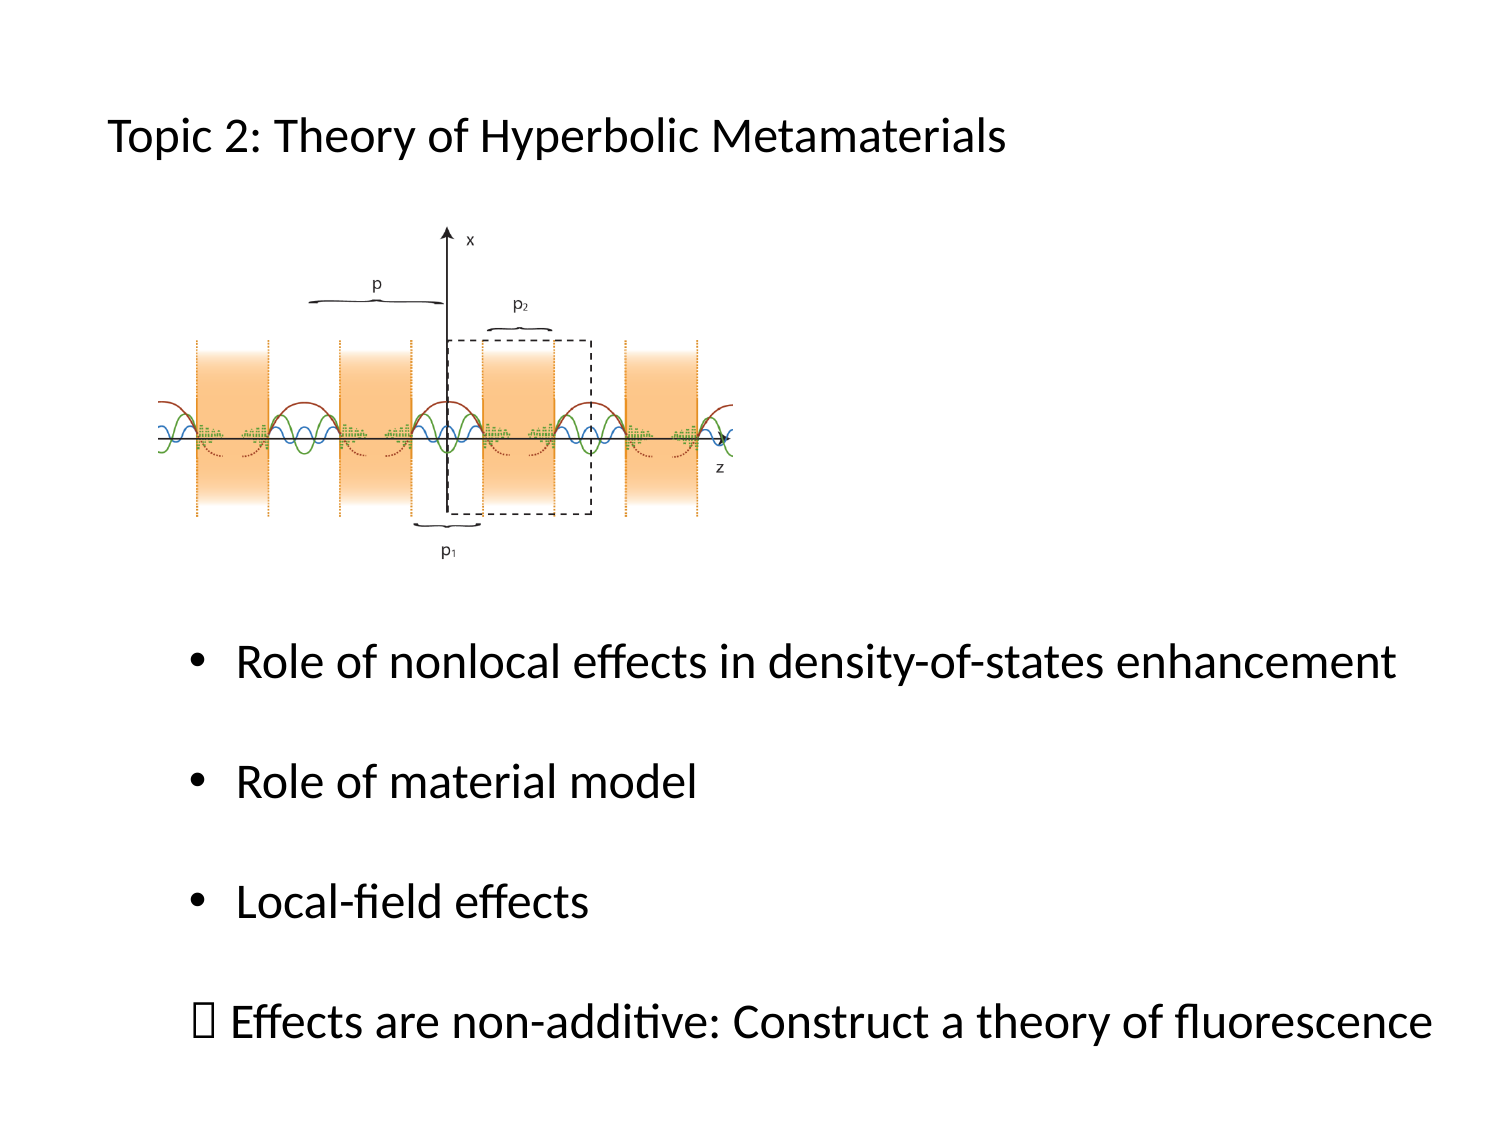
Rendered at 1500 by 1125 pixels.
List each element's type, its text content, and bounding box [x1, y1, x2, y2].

text_box Topic 2: Theory of Hyperbolic Metamaterials [92, 95, 1023, 170]
text_box Role of nonlocal effects in density-of-states enhancement Role of material model Local-field effects  Effects are non-additive: Construct a theory of fluorescence [174, 621, 1450, 1057]
picture [158, 219, 733, 563]
